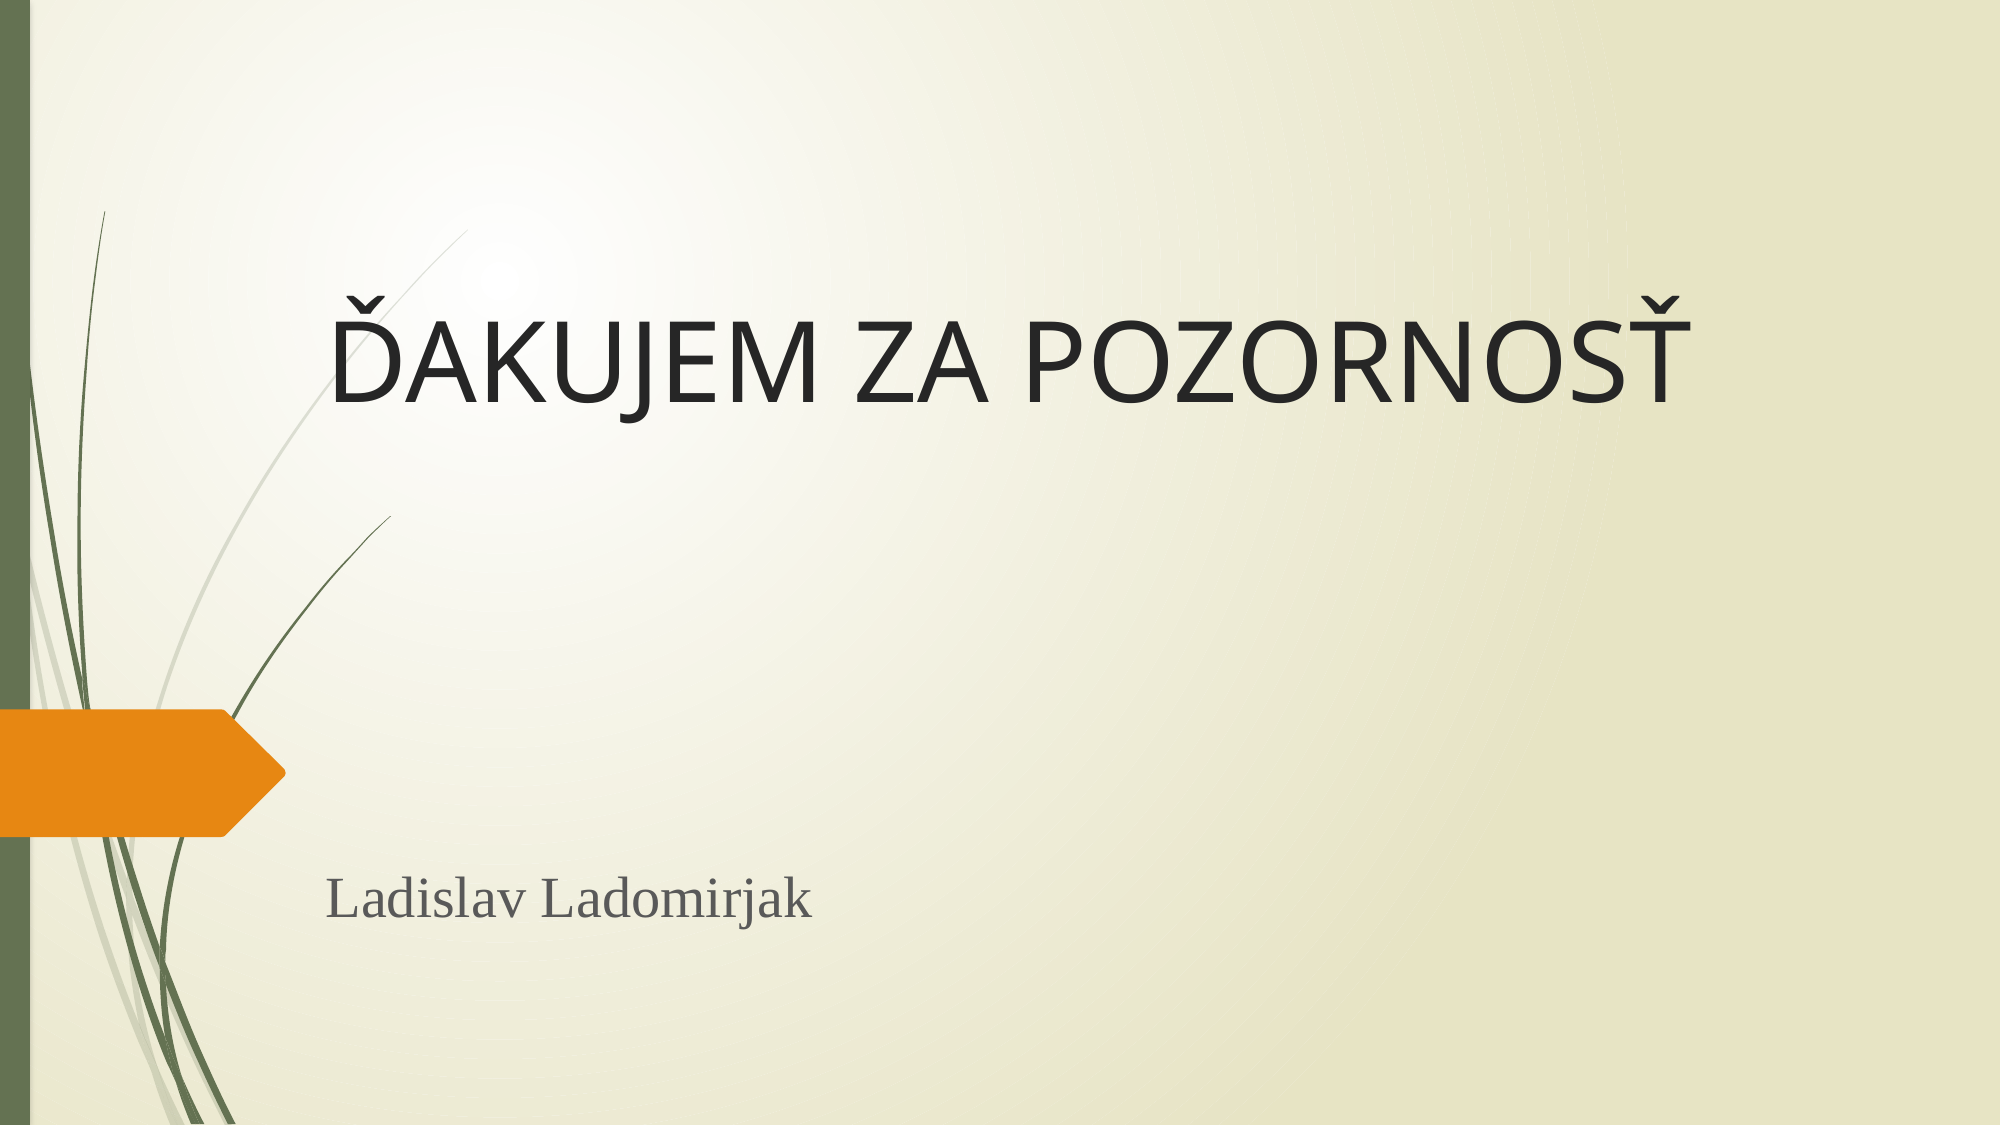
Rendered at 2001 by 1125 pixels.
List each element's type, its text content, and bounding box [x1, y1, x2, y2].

subtitle Ladislav Ladomirjak [310, 851, 1774, 1037]
title ĎAKUJEM ZA POZORNOSŤ [310, 61, 1774, 433]
